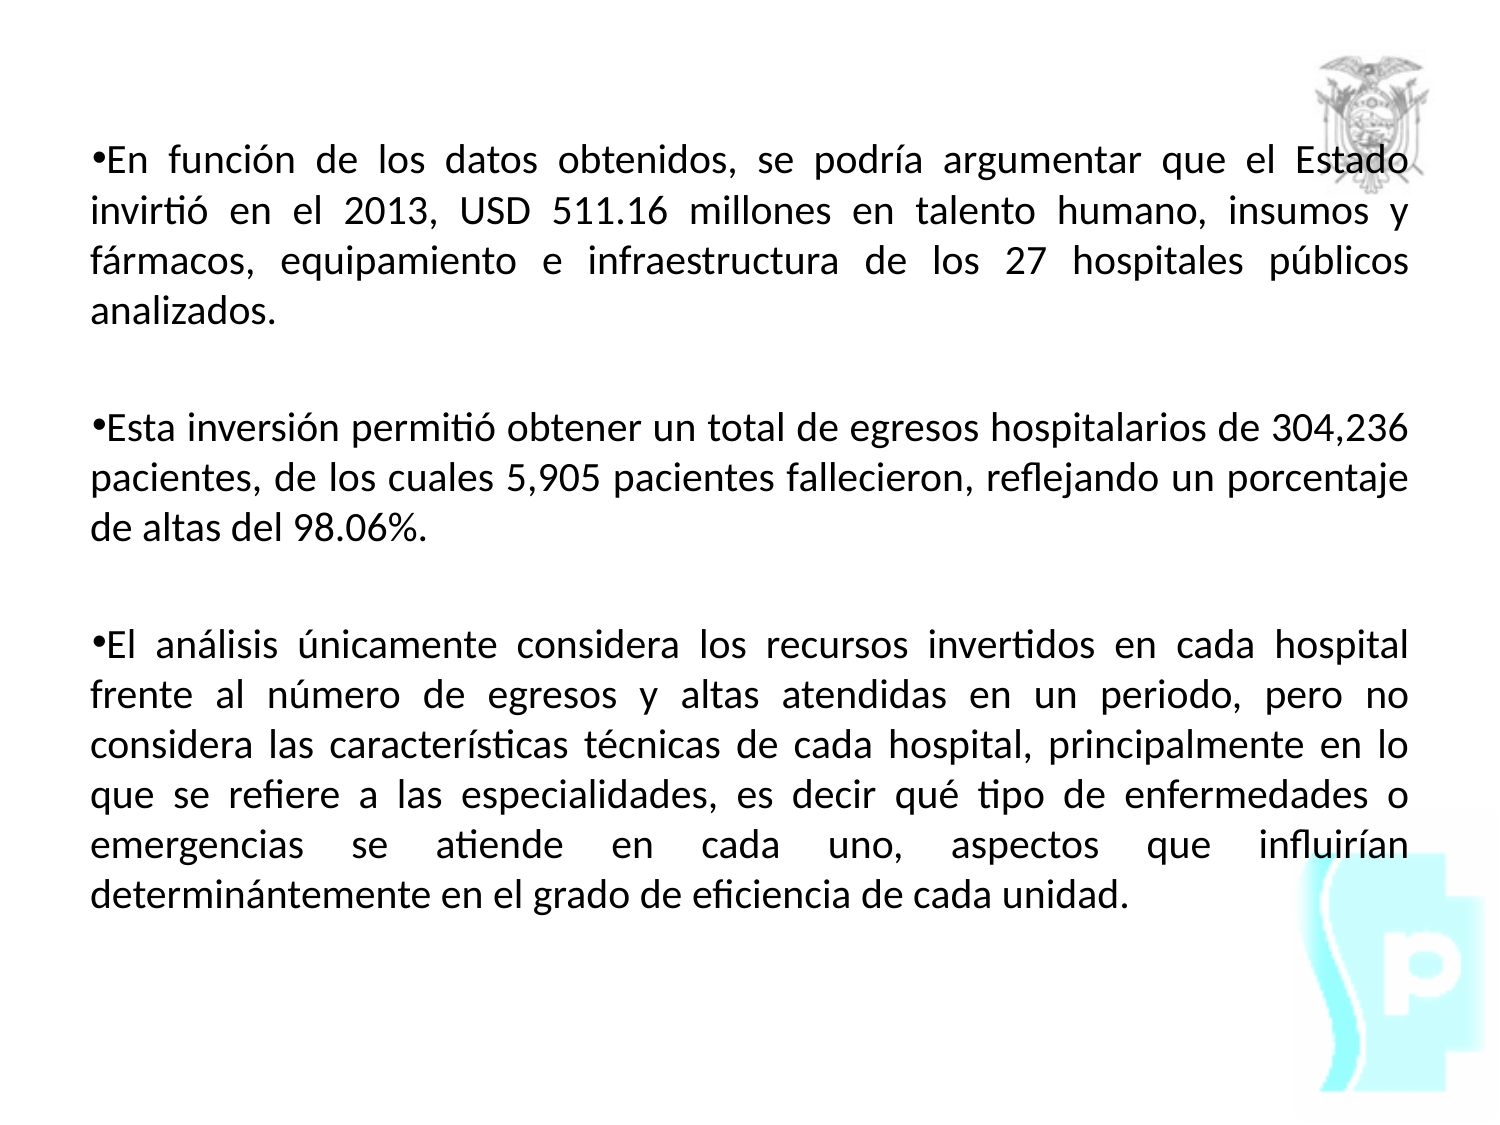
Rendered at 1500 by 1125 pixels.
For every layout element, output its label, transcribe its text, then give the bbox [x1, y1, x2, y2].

picture [1288, 804, 1500, 1125]
picture [1312, 49, 1437, 200]
list En función de los datos obtenidos, se podría argumentar que el Estado invirtió en el 2013, USD 511.16 millones en talento humano, insumos y fármacos, equipamiento e infraestructura de los 27 hospitales públicos analizados. Esta inversión permitió obtener un total de egresos hospitalarios de 304,236 pacientes, de los cuales 5,905 pacientes fallecieron, reflejando un porcentaje de altas del 98.06%. El análisis únicamente considera los recursos invertidos en cada hospital frente al número de egresos y altas atendidas en un periodo, pero no considera las características técnicas de cada hospital, principalmente en lo que se refiere a las especialidades, es decir qué tipo de enfermedades o emergencias se atiende en cada uno, aspectos que influirían determinántemente en el grado de eficiencia de cada unidad. [75, 66, 1425, 1005]
